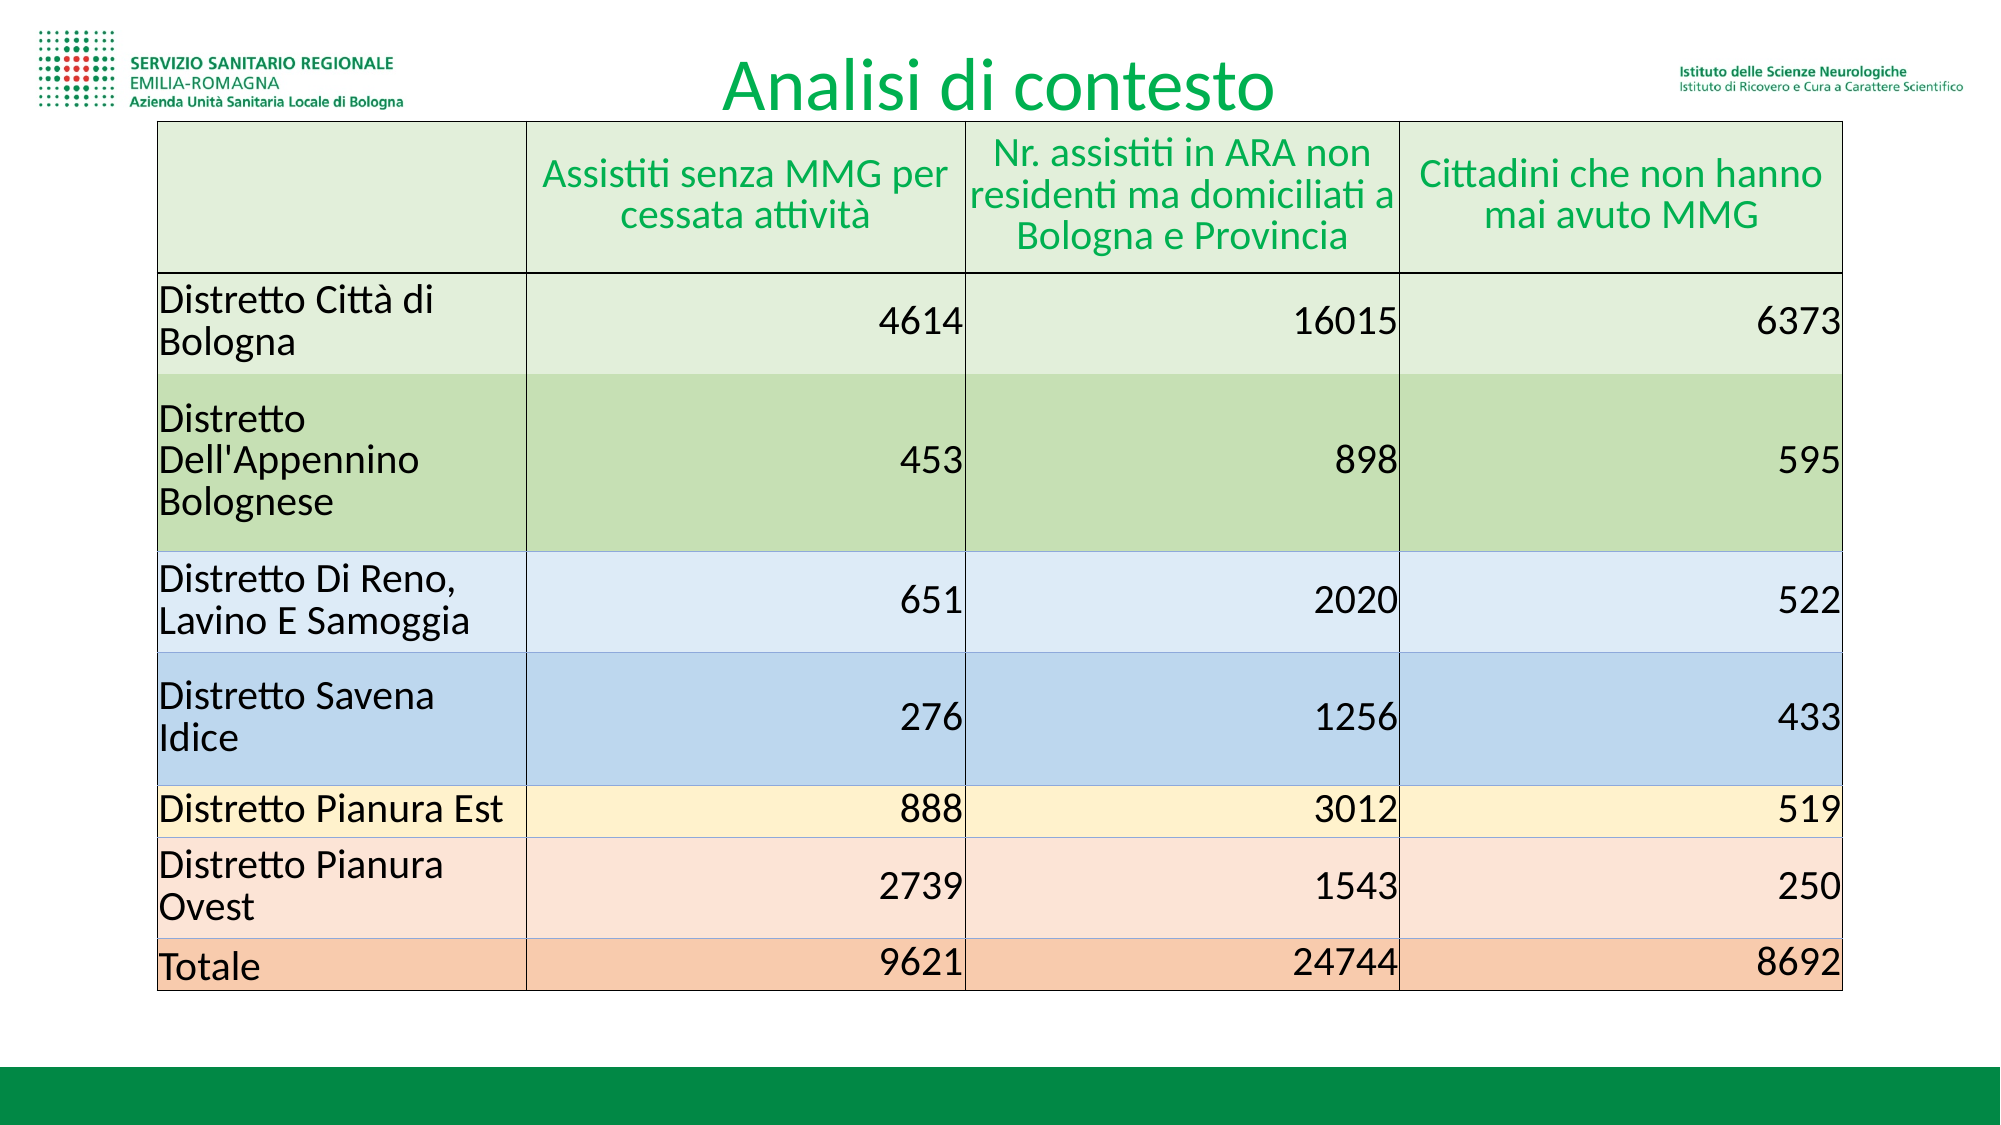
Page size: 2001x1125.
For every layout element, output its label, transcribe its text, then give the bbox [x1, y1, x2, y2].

table_cell Distretto Di Reno, Lavino E Samoggia [158, 552, 526, 652]
table_cell 9621 [527, 939, 965, 990]
picture [1672, 14, 1966, 94]
table_cell 888 [527, 786, 965, 837]
table_cell 433 [1400, 653, 1842, 785]
table_cell Distretto Pianura Ovest [158, 838, 526, 938]
table_header Cittadini che non hanno mai avuto MMG [1400, 122, 1842, 272]
table_cell 16015 [966, 274, 1399, 374]
table_cell Distretto Savena Idice [158, 653, 526, 785]
table_cell 595 [1400, 374, 1842, 551]
picture [35, 30, 411, 110]
table_cell 24744 [966, 939, 1399, 990]
table_cell 519 [1400, 786, 1842, 837]
table_header [158, 122, 526, 272]
table_cell 3012 [966, 786, 1399, 837]
table_cell Distretto Città di Bologna [158, 274, 526, 374]
table_cell 6373 [1400, 274, 1842, 374]
table_header Nr. assistiti in ARA non residenti ma domiciliati a Bologna e Provincia [966, 122, 1399, 272]
table_cell Totale [158, 939, 526, 990]
table_cell 453 [527, 374, 965, 551]
table_cell 1256 [966, 653, 1399, 785]
table_cell Distretto Pianura Est [158, 786, 526, 837]
table_cell 522 [1400, 552, 1842, 652]
table_cell 276 [527, 653, 965, 785]
table_cell 898 [966, 374, 1399, 551]
text_box [0, 1067, 2000, 1125]
table_cell 1543 [966, 838, 1399, 938]
table_cell 2020 [966, 552, 1399, 652]
table_header Assistiti senza MMG per cessata attività [527, 122, 965, 272]
table_cell 8692 [1400, 939, 1842, 990]
table_cell 651 [527, 552, 965, 652]
table_cell 250 [1400, 838, 1842, 938]
table_cell 2739 [527, 838, 965, 938]
text_box Analisi di contesto [150, 28, 1850, 134]
table_cell Distretto Dell'Appennino Bolognese [158, 374, 526, 551]
table_cell 4614 [527, 274, 965, 374]
